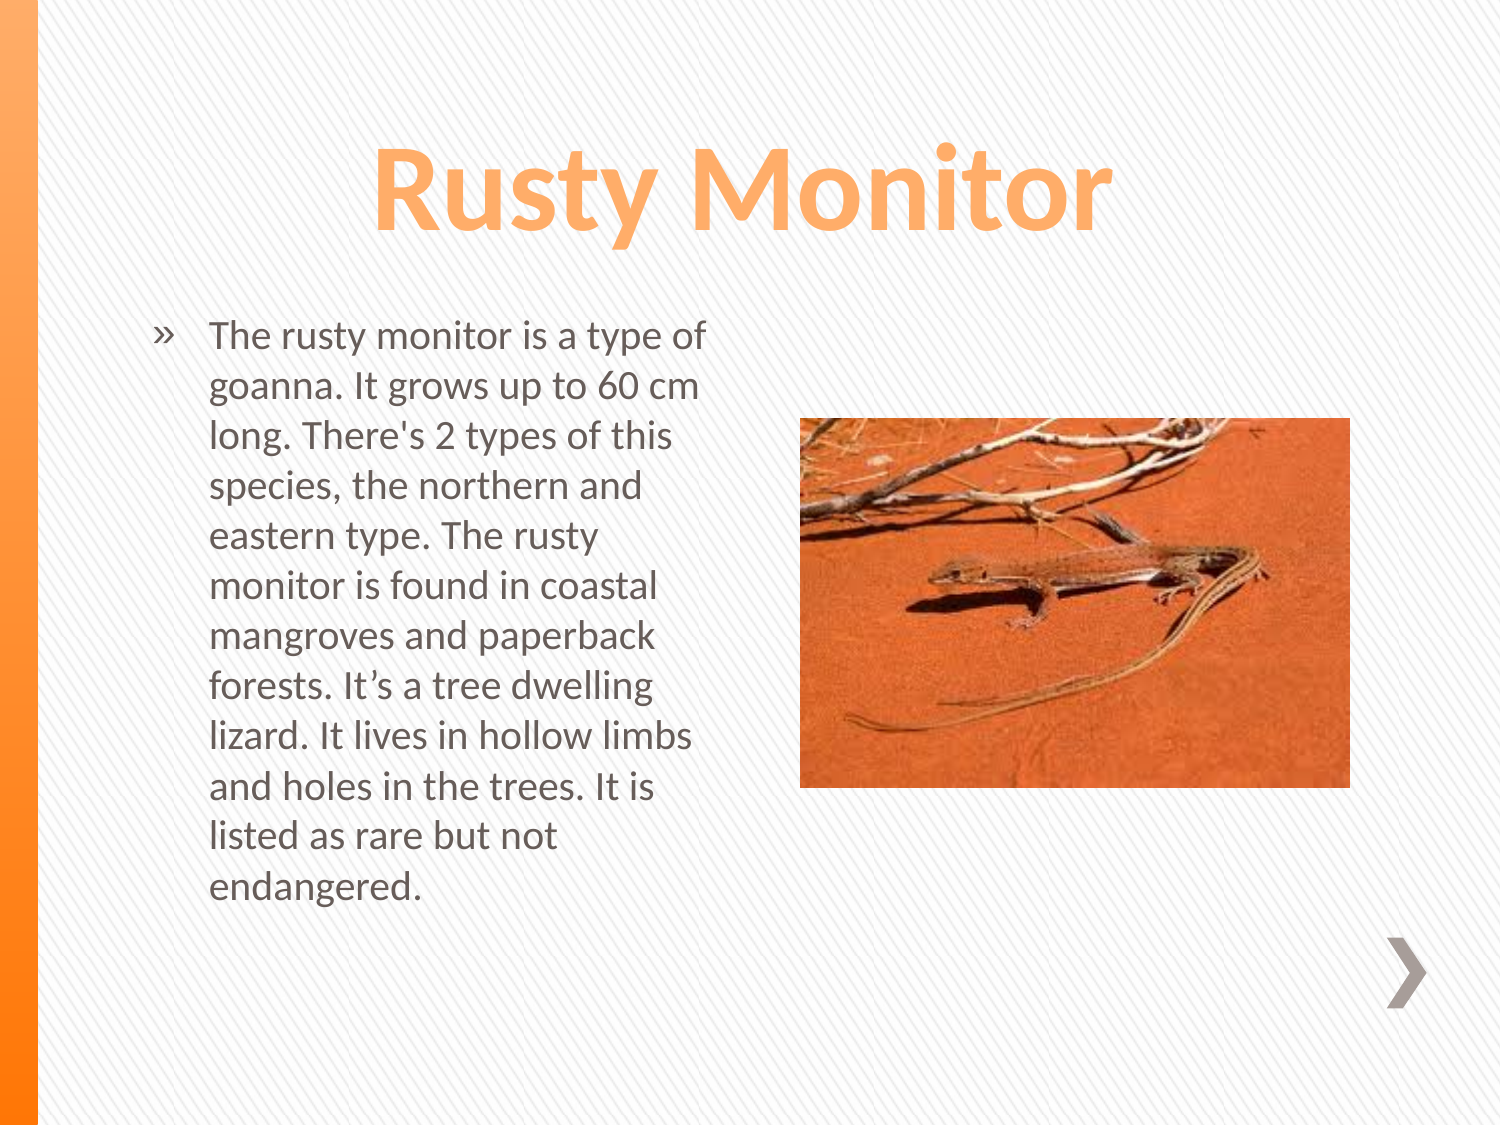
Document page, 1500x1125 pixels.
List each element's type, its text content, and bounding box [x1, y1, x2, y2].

picture [799, 418, 1350, 788]
title Rusty Monitor [150, 75, 1338, 263]
list The rusty monitor is a type of goanna. It grows up to 60 cm long. There's 2 types of this species, the northern and eastern type. The rusty monitor is found in coastal mangroves and paperback forests. It’s a tree dwelling lizard. It lives in hollow limbs and holes in the trees. It is listed as rare but not endangered. [137, 299, 738, 1025]
